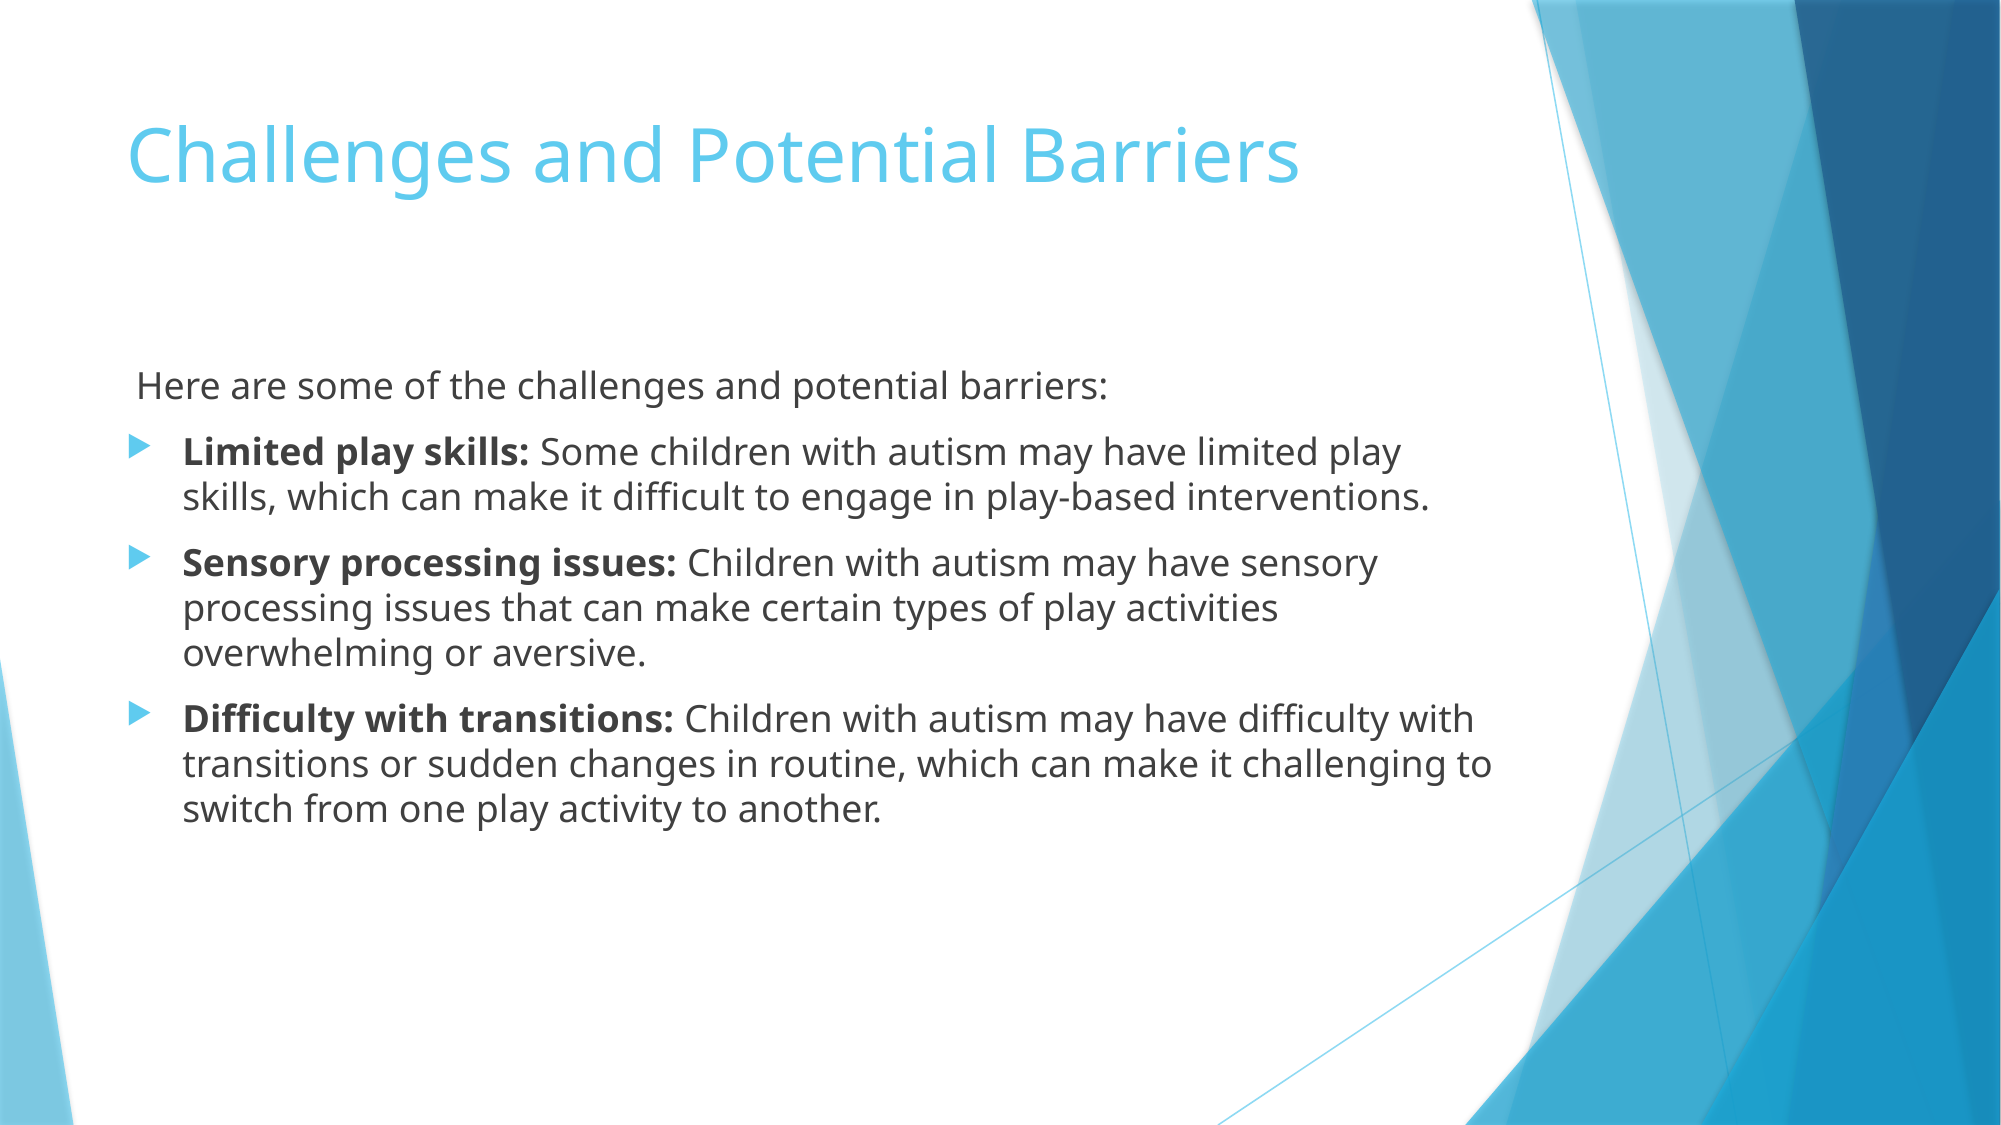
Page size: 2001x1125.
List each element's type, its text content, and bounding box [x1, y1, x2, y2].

title Challenges and Potential Barriers [111, 99, 1522, 317]
list Here are some of the challenges and potential barriers: Limited play skills: Some children with autism may have limited play skills, which can make it difficult to engage in play-based interventions. Sensory processing issues: Children with autism may have sensory processing issues that can make certain types of play activities overwhelming or aversive. Difficulty with transitions: Children with autism may have difficulty with transitions or sudden changes in routine, which can make it challenging to switch from one play activity to another. [111, 354, 1522, 992]
